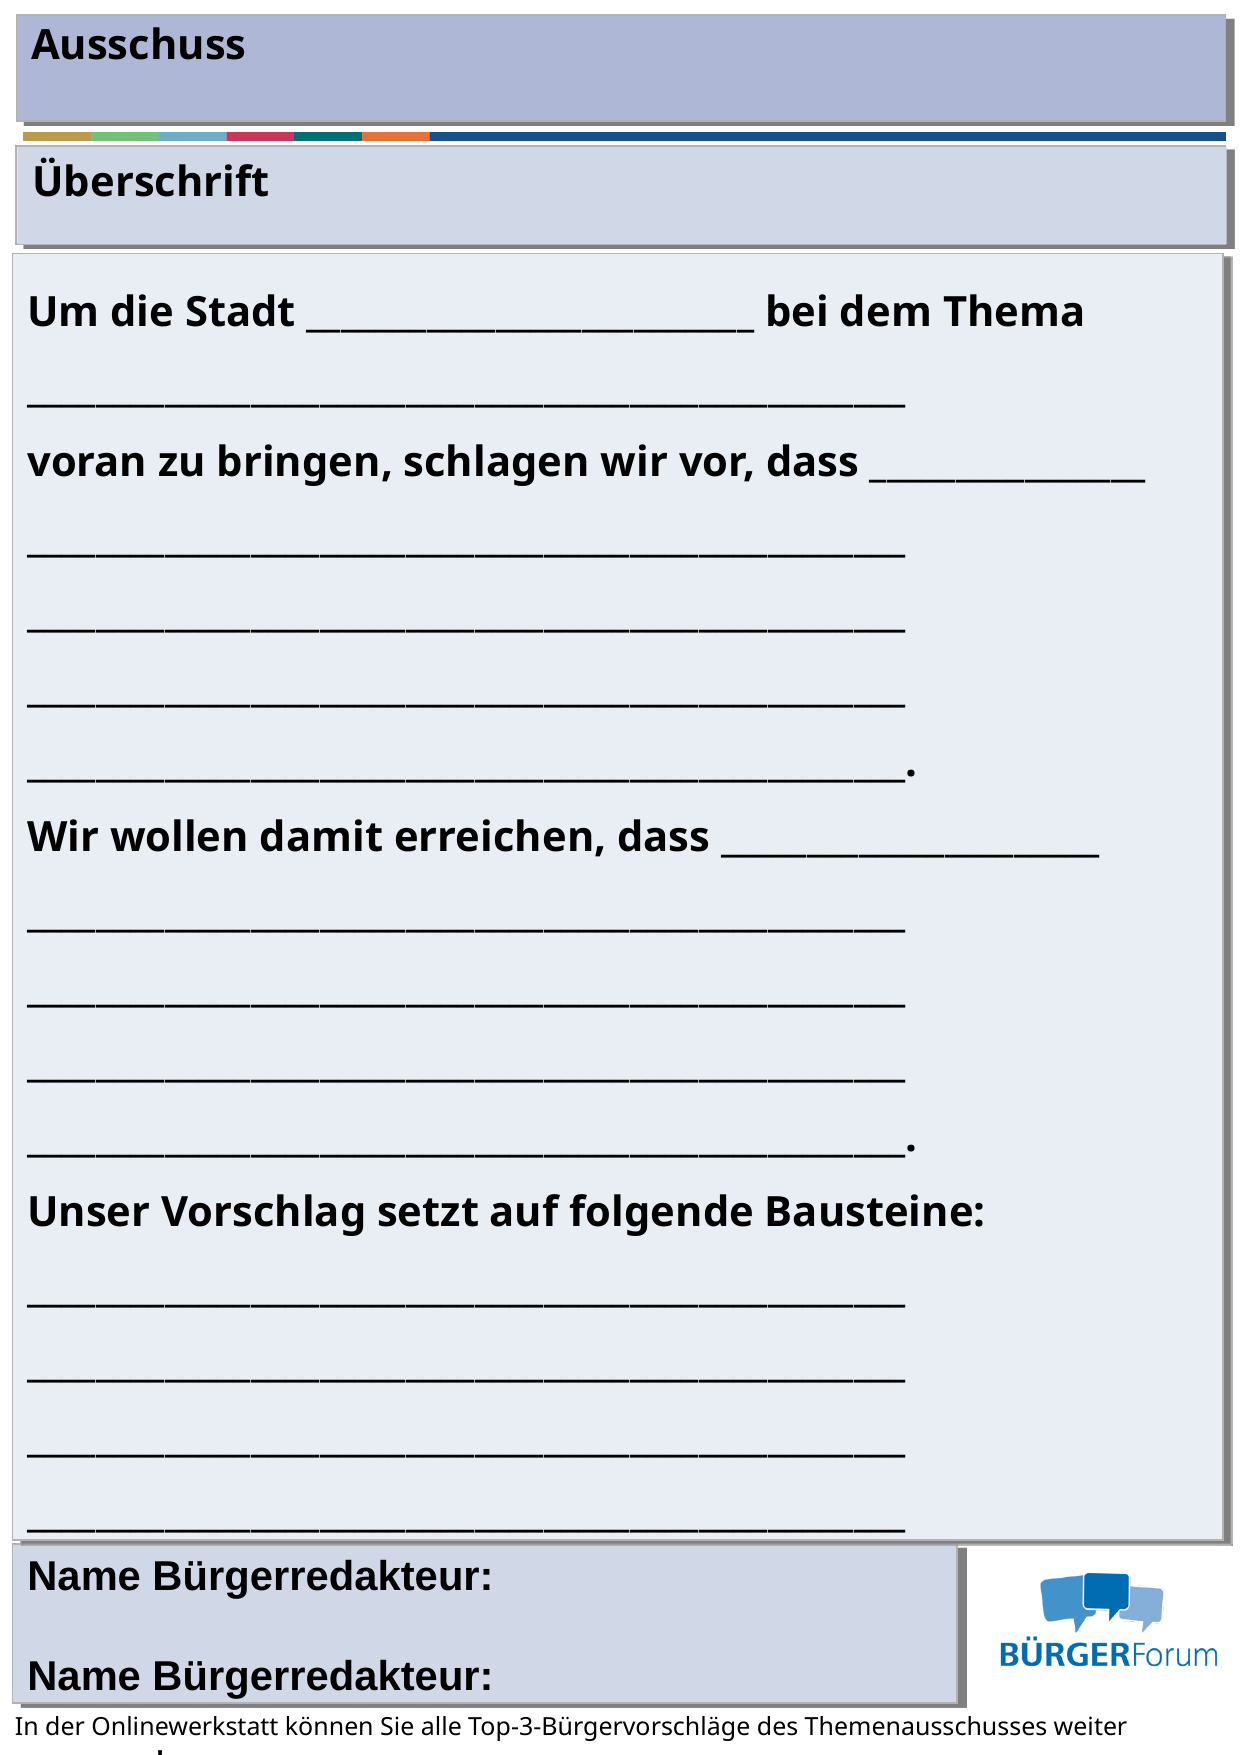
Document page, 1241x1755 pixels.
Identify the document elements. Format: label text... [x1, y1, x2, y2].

text_box In der Onlinewerkstatt können Sie alle Top-3-Bürgervorschläge des Themenausschusses weiter ausarbeiten! [0, 1702, 1241, 1755]
picture [999, 1570, 1219, 1668]
text_box Name Bürgerredakteur: Name Bürgerredakteur: [12, 1543, 957, 1702]
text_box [16, 145, 1227, 245]
text_box Um die Stadt __________________________ bei dem Thema ___________________________________________________ voran zu bringen, schlagen wir vor, dass ________________ ___________________________________________________ ___________________________________________________ ___________________________________________________ ___________________________________________________. Wir wollen damit erreichen, dass ______________________ ___________________________________________________ ___________________________________________________ ___________________________________________________ ___________________________________________________. Unser Vorschlag setzt auf folgende Bausteine: ___________________________________________________ ___________________________________________________ ___________________________________________________ ___________________________________________________ [12, 253, 1224, 1541]
text_box Ausschuss [16, 14, 1226, 122]
picture [23, 132, 1226, 141]
